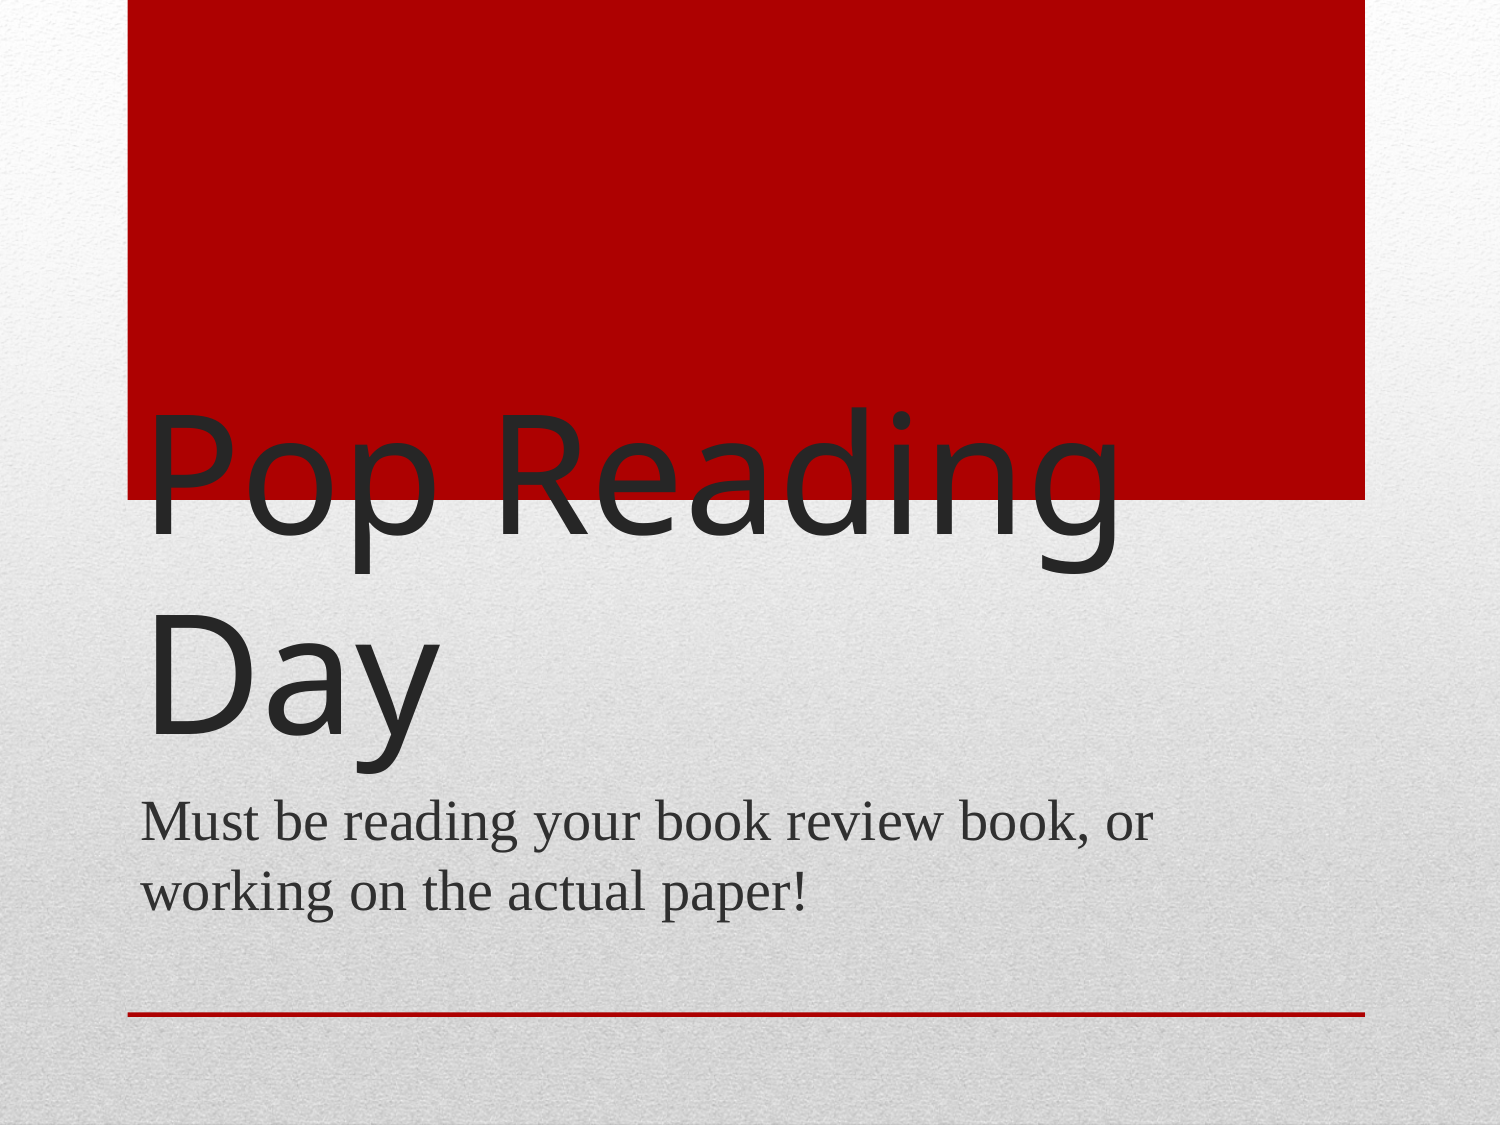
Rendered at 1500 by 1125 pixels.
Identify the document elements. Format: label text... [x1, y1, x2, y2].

subtitle Must be reading your book review book, or working on the actual paper! [125, 774, 1250, 938]
title Pop Reading Day [125, 525, 1363, 775]
